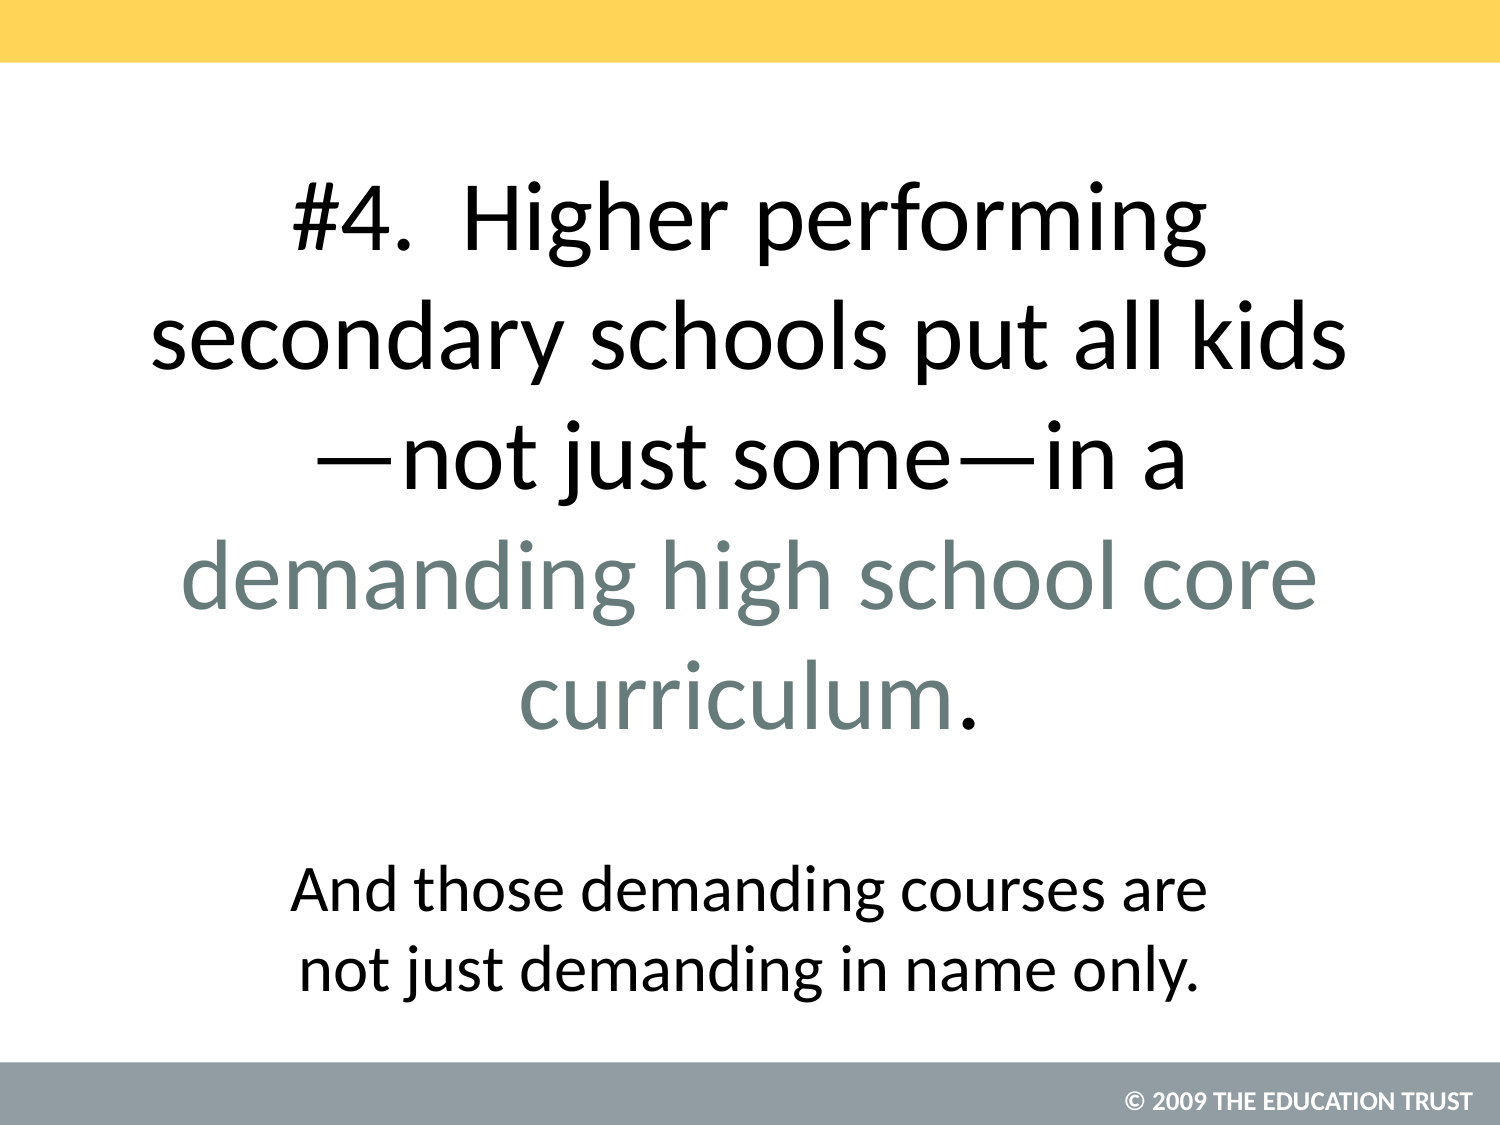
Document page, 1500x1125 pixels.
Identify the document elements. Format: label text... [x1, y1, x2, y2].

subtitle And those demanding courses are not just demanding in name only. [224, 837, 1276, 1076]
title #4. Higher performing secondary schools put all kids—not just some—in a demanding high school core curriculum. [112, 124, 1388, 776]
